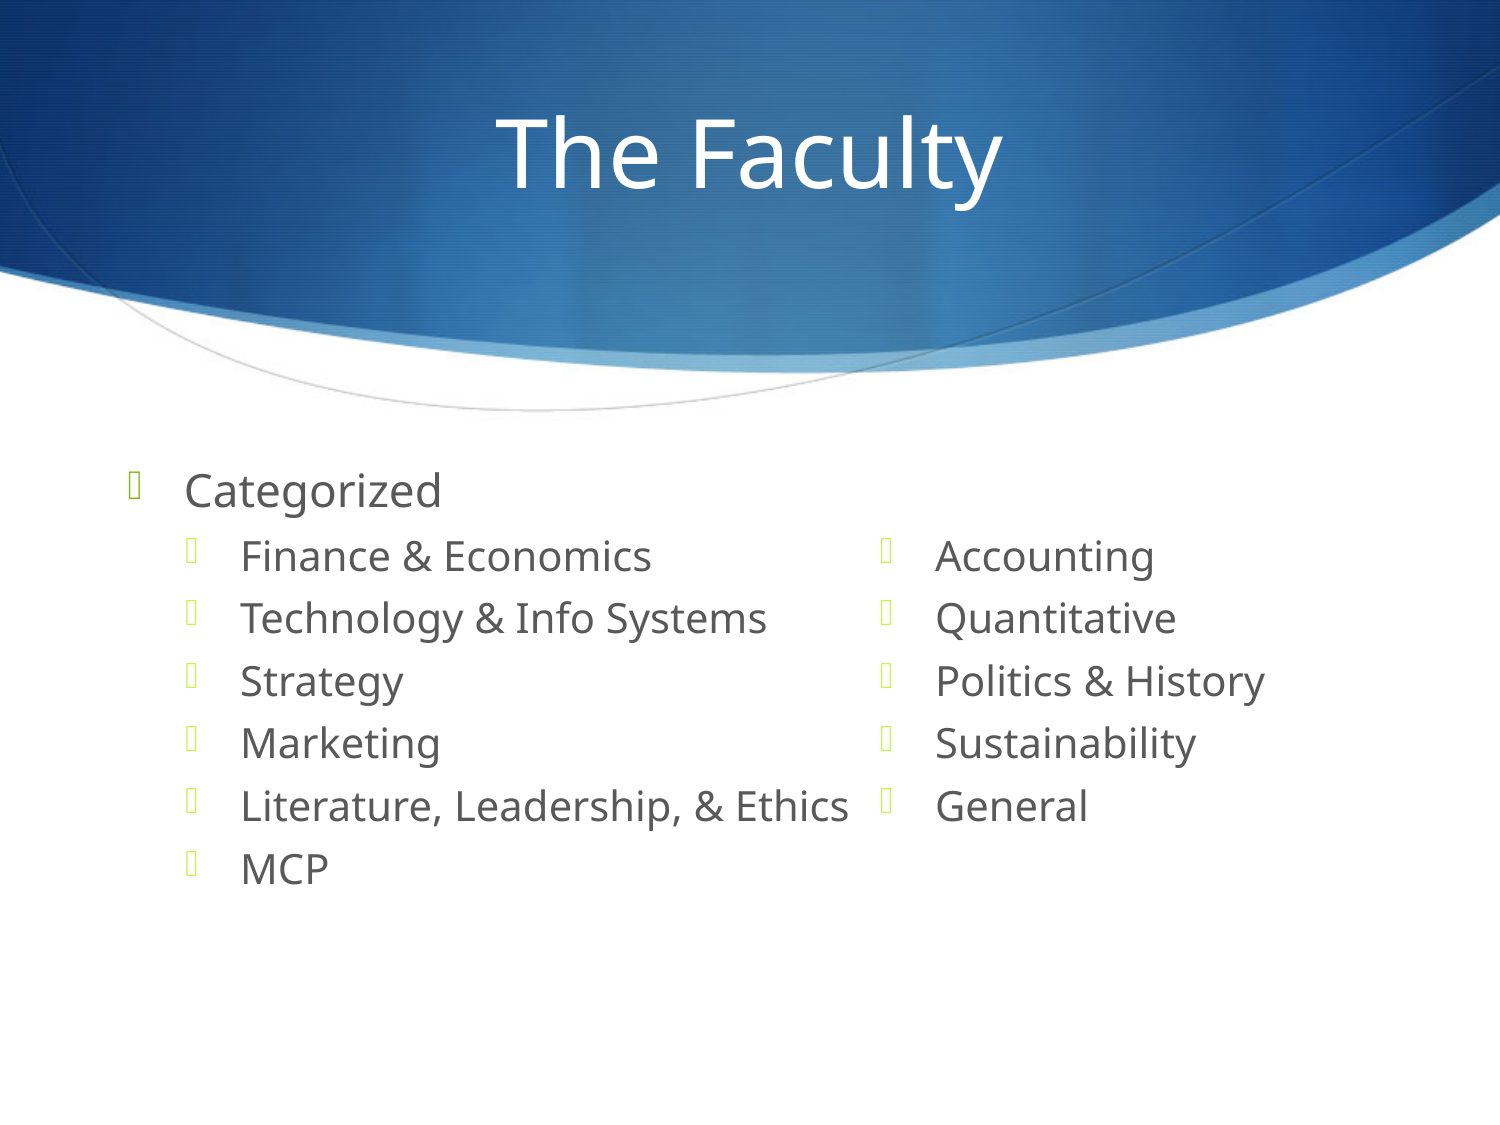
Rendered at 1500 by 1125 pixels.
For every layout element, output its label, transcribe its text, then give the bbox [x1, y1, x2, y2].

picture [0, 0, 1500, 1125]
title The Faculty [75, 56, 1425, 245]
list Categorized Finance & Economics Technology & Info Systems Strategy Marketing Literature, Leadership, & Ethics MCP [112, 454, 807, 991]
text_box Accounting Quantitative Politics & History Sustainability General [807, 454, 1500, 991]
